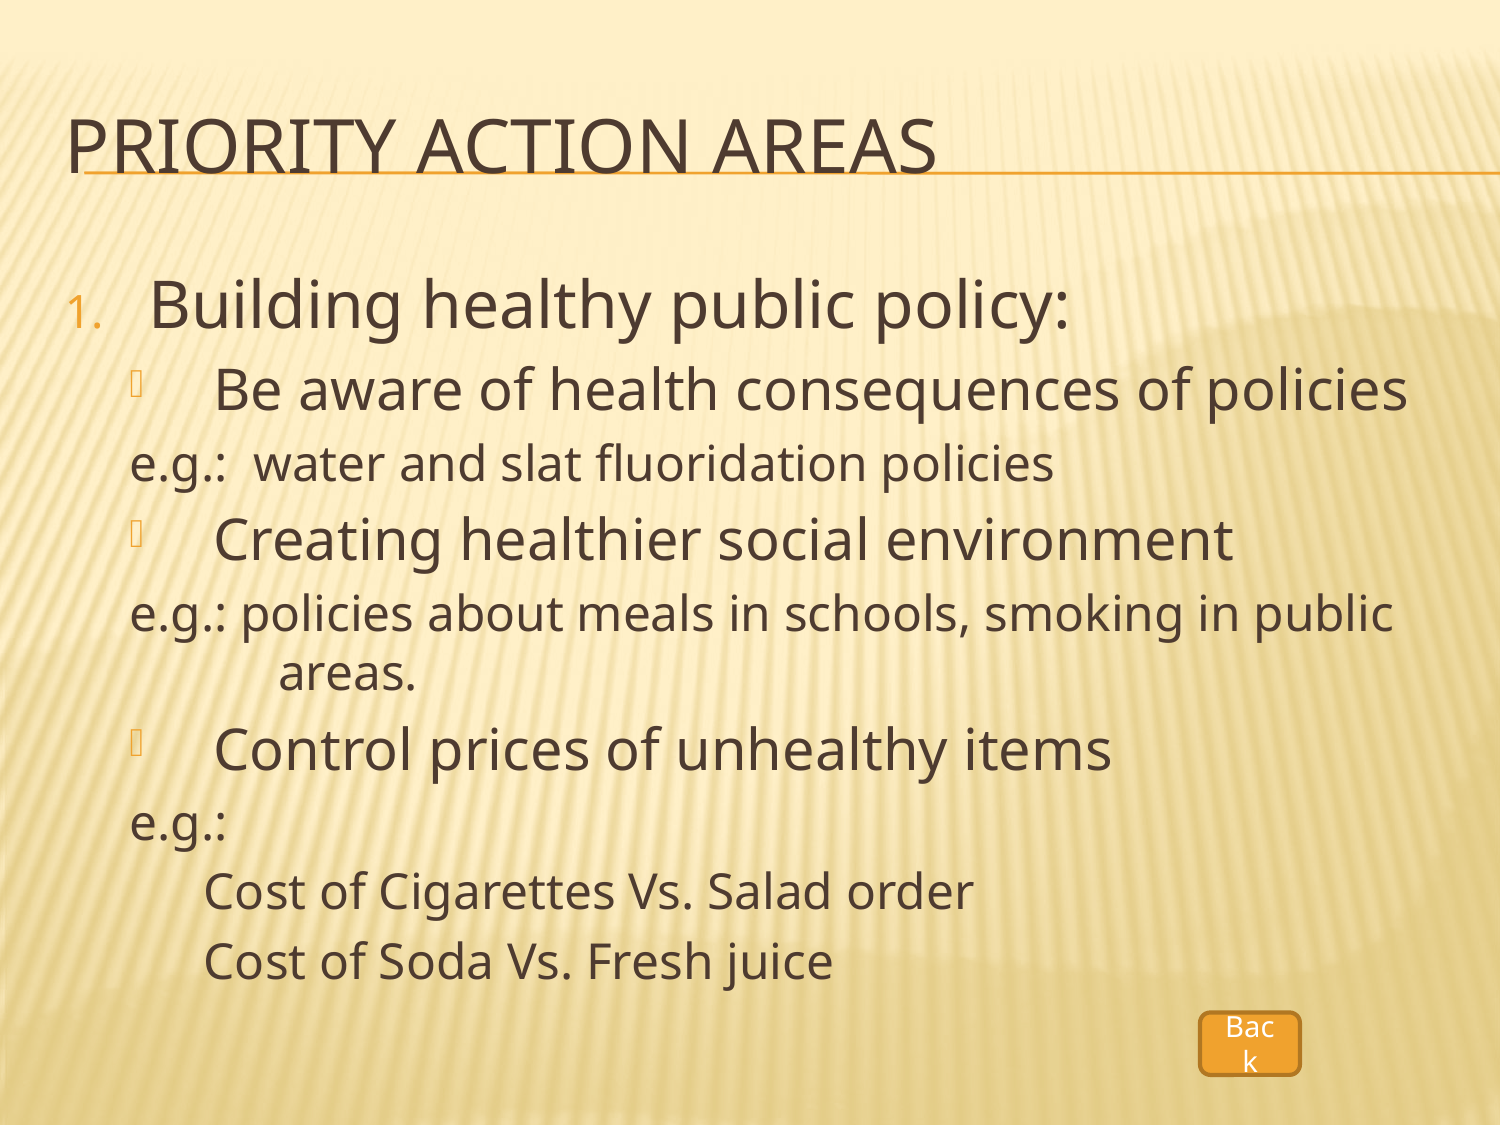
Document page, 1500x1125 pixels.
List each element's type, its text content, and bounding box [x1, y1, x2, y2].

text_box Back [1197, 1010, 1303, 1078]
title Priority Action areas [50, 75, 1475, 213]
list Building healthy public policy: Be aware of health consequences of policies e.g.: water and slat fluoridation policies Creating healthier social environment e.g.: policies about meals in schools, smoking in public areas. Control prices of unhealthy items e.g.: Cost of Cigarettes Vs. Salad order Cost of Soda Vs. Fresh juice [50, 254, 1475, 998]
